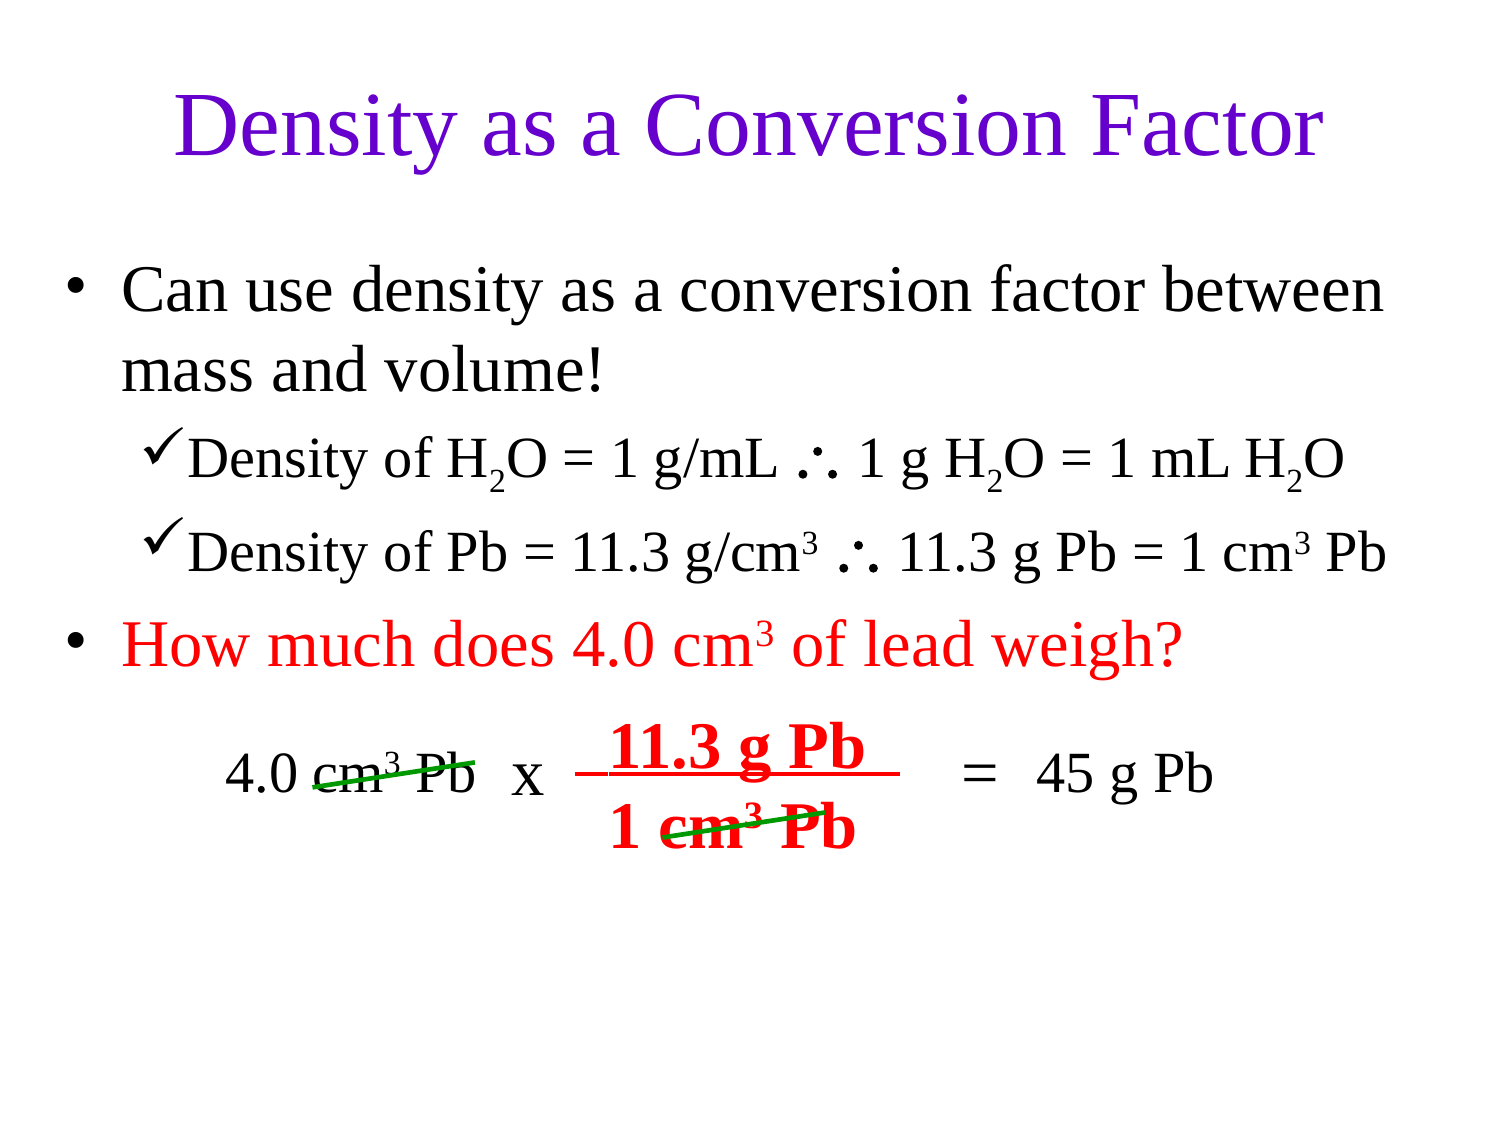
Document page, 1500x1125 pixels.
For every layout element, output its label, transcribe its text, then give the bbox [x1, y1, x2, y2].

text_box Can use density as a conversion factor between mass and volume! Density of H2O = 1 g/mL  1 g H2O = 1 mL H2O Density of Pb = 11.3 g/cm3  11.3 g Pb = 1 cm3 Pb How much does 4.0 cm3 of lead weigh? [49, 237, 1450, 863]
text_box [210, 693, 1230, 869]
text_box Density as a Conversion Factor [112, 24, 1388, 213]
